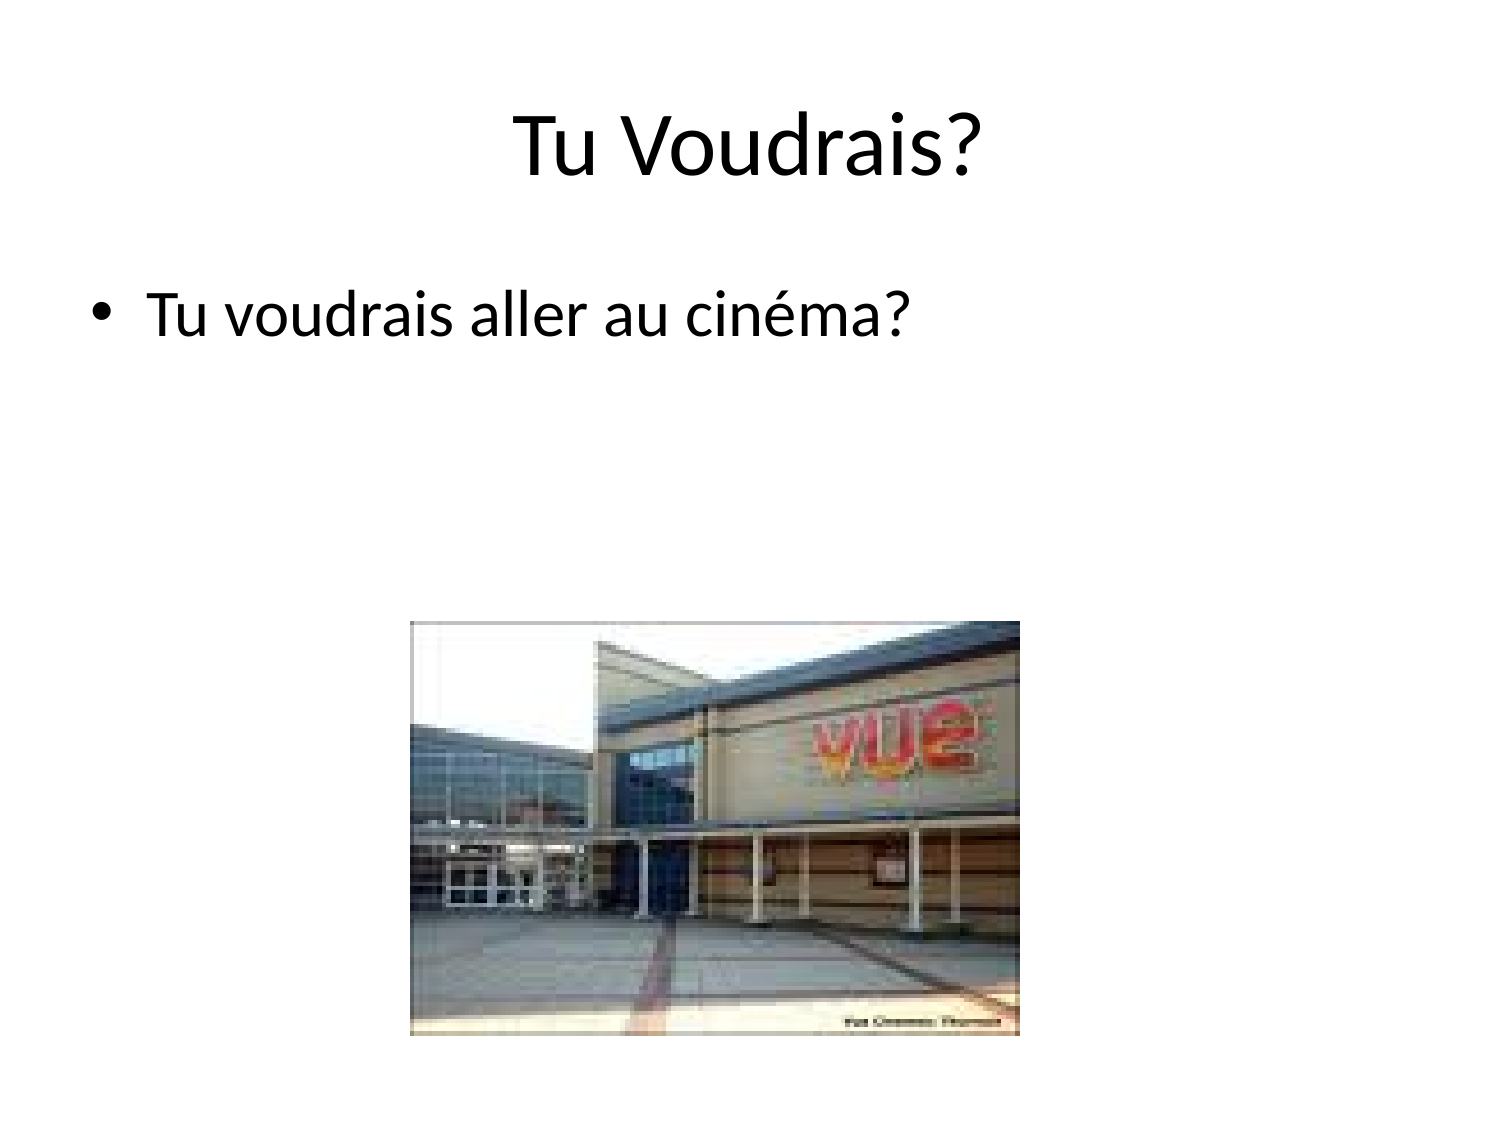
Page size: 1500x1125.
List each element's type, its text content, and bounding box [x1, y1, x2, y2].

picture [409, 620, 1020, 1036]
list Tu voudrais aller au cinéma? [75, 262, 1425, 1005]
title Tu Voudrais? [75, 45, 1425, 233]
